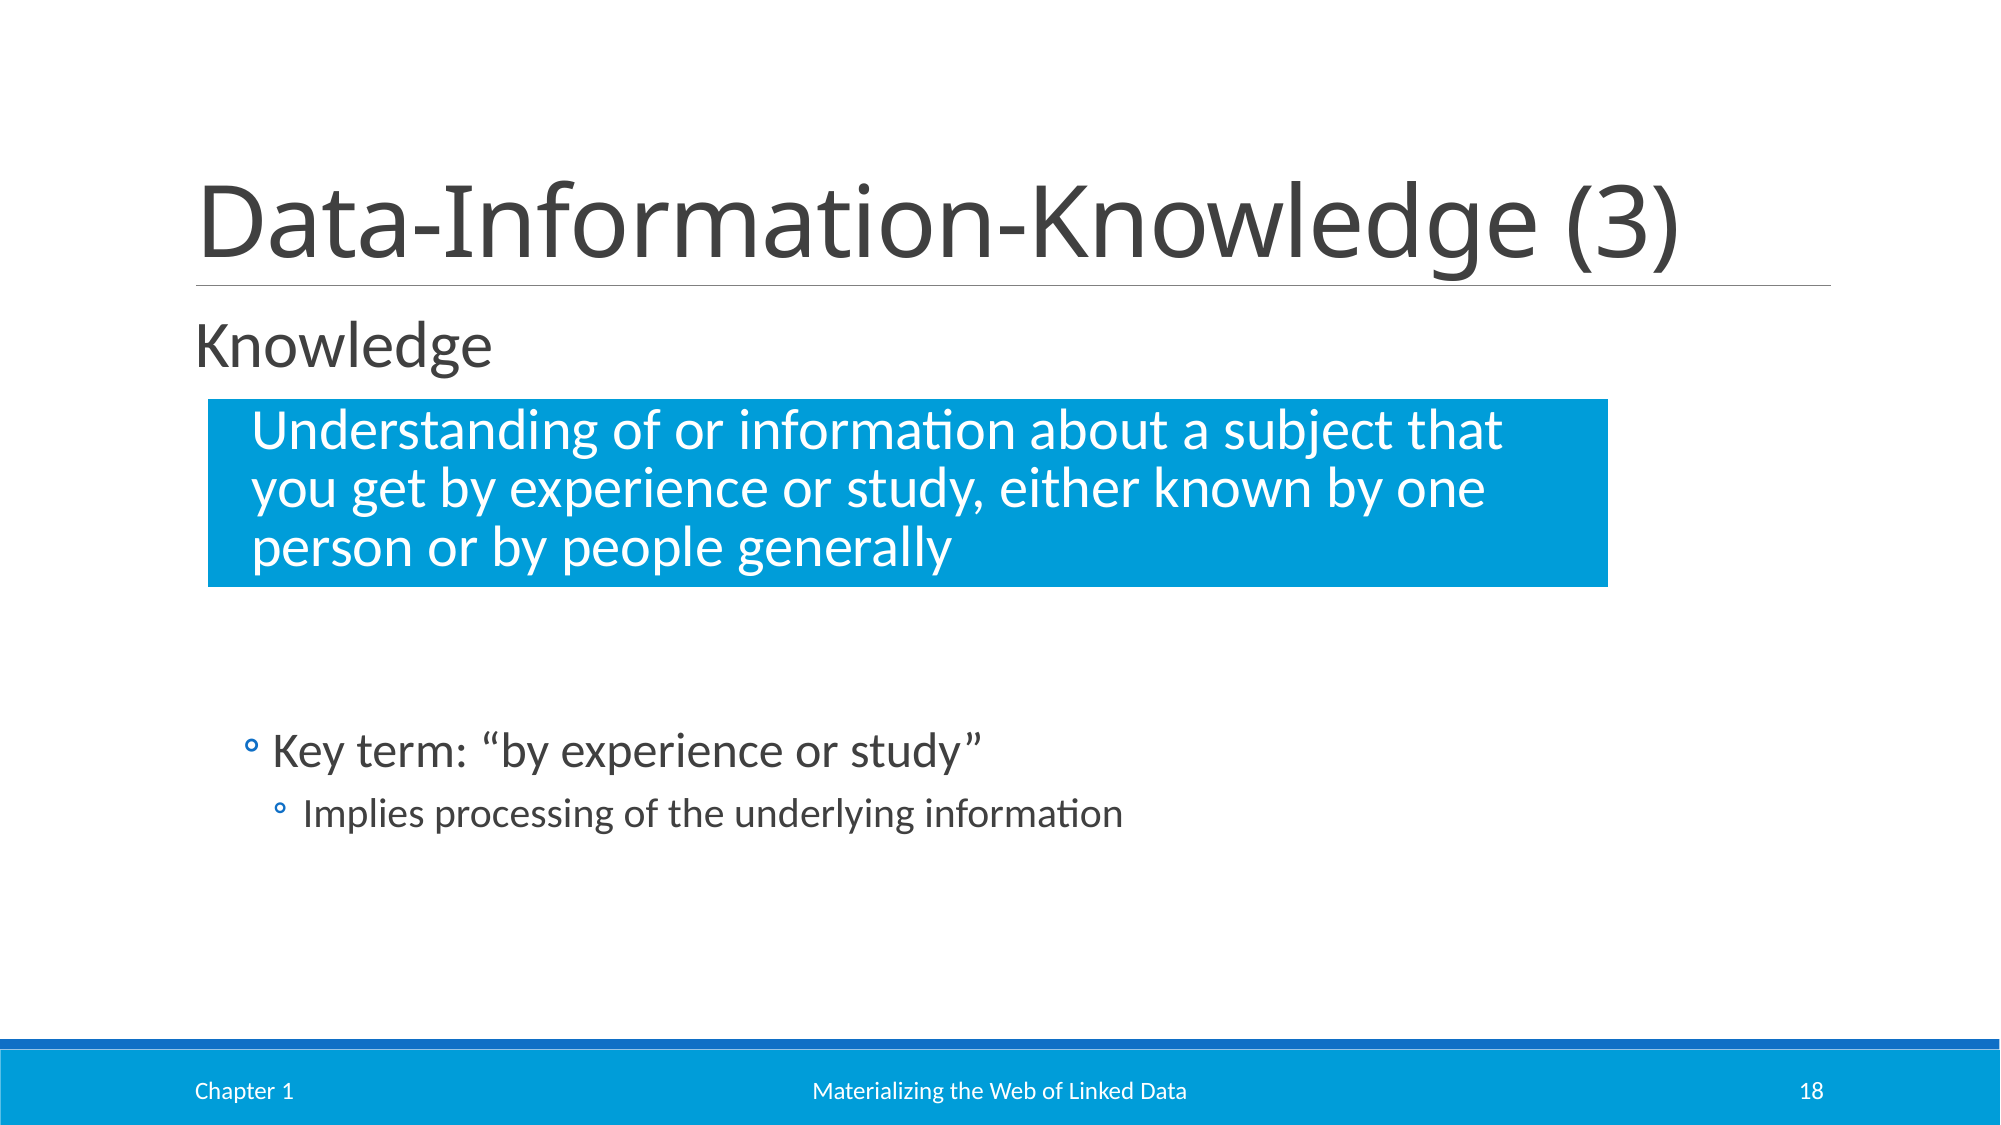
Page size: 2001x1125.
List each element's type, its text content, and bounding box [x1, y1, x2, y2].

footer Materializing the Web of Linked Data [604, 1059, 1396, 1120]
table_header Understanding of or information about a subject that you get by experience or study, either known by one person or by people generally [208, 399, 1608, 587]
slide_number Chapter 1 [180, 1059, 586, 1120]
slide_number 18 [1624, 1059, 1840, 1120]
title Data-Information-Knowledge (3) [180, 47, 1830, 285]
list Knowledge Key term: “by experience or study” Implies processing of the underlying information [180, 302, 1830, 963]
